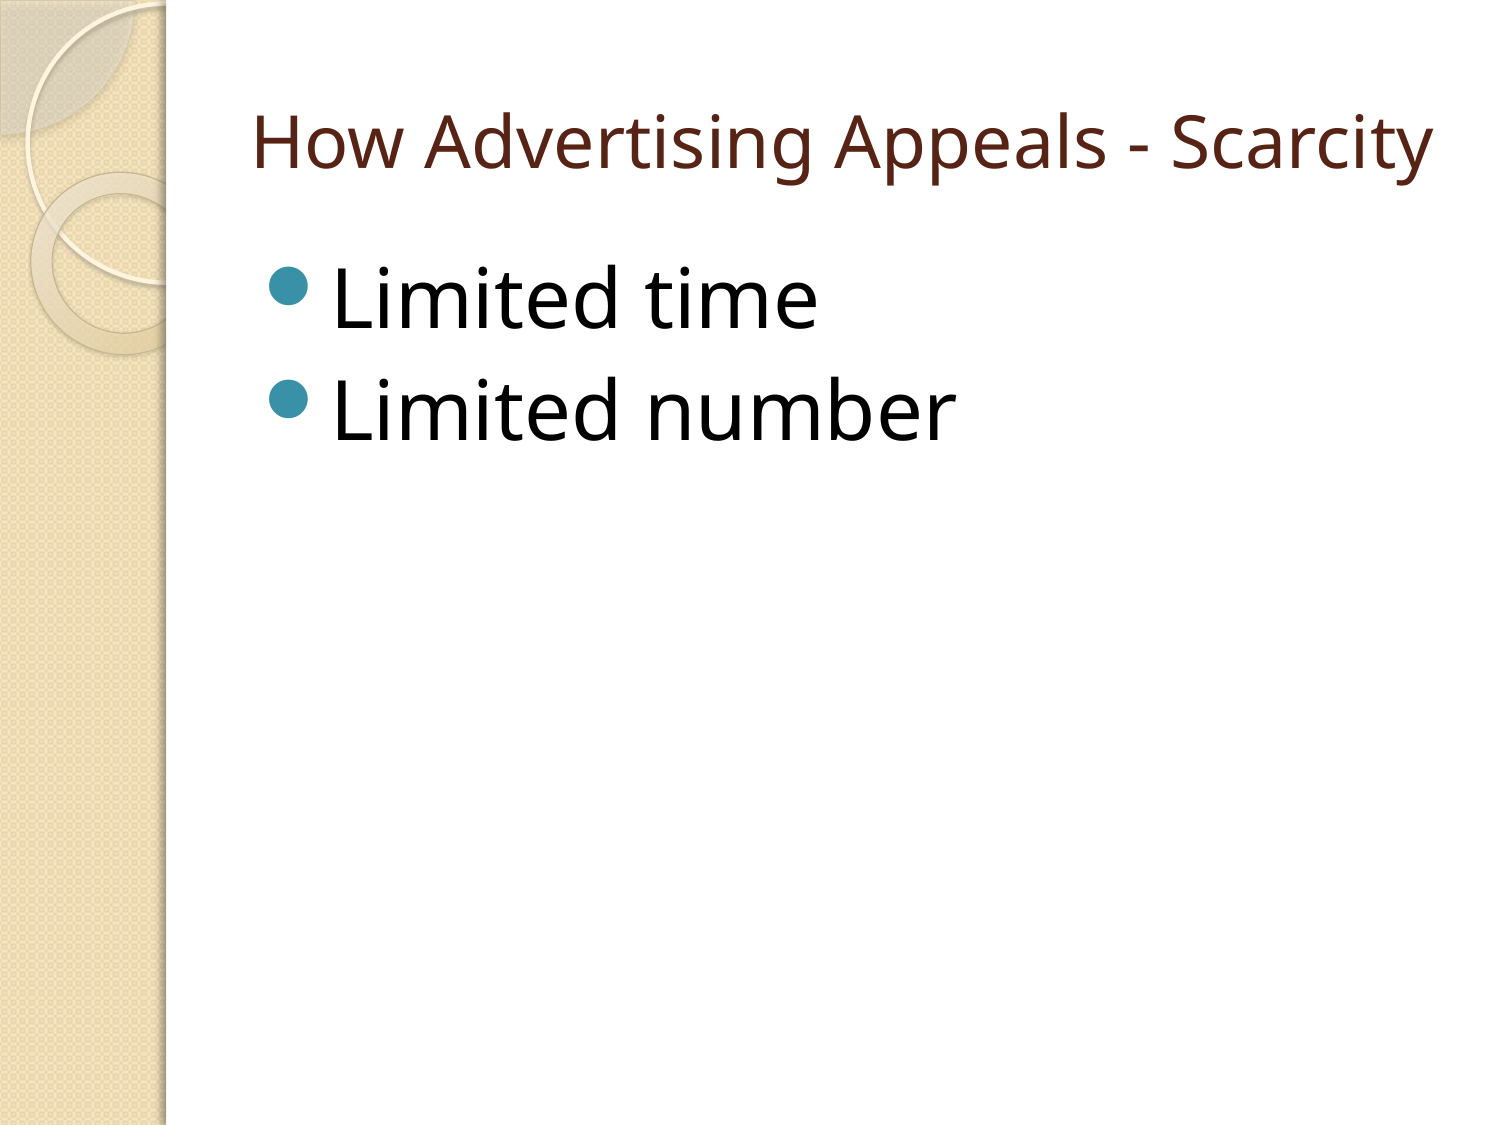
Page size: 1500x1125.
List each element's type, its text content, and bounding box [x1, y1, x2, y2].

list Limited time Limited number [235, 237, 1466, 1025]
title How Advertising Appeals - Scarcity [235, 45, 1466, 233]
